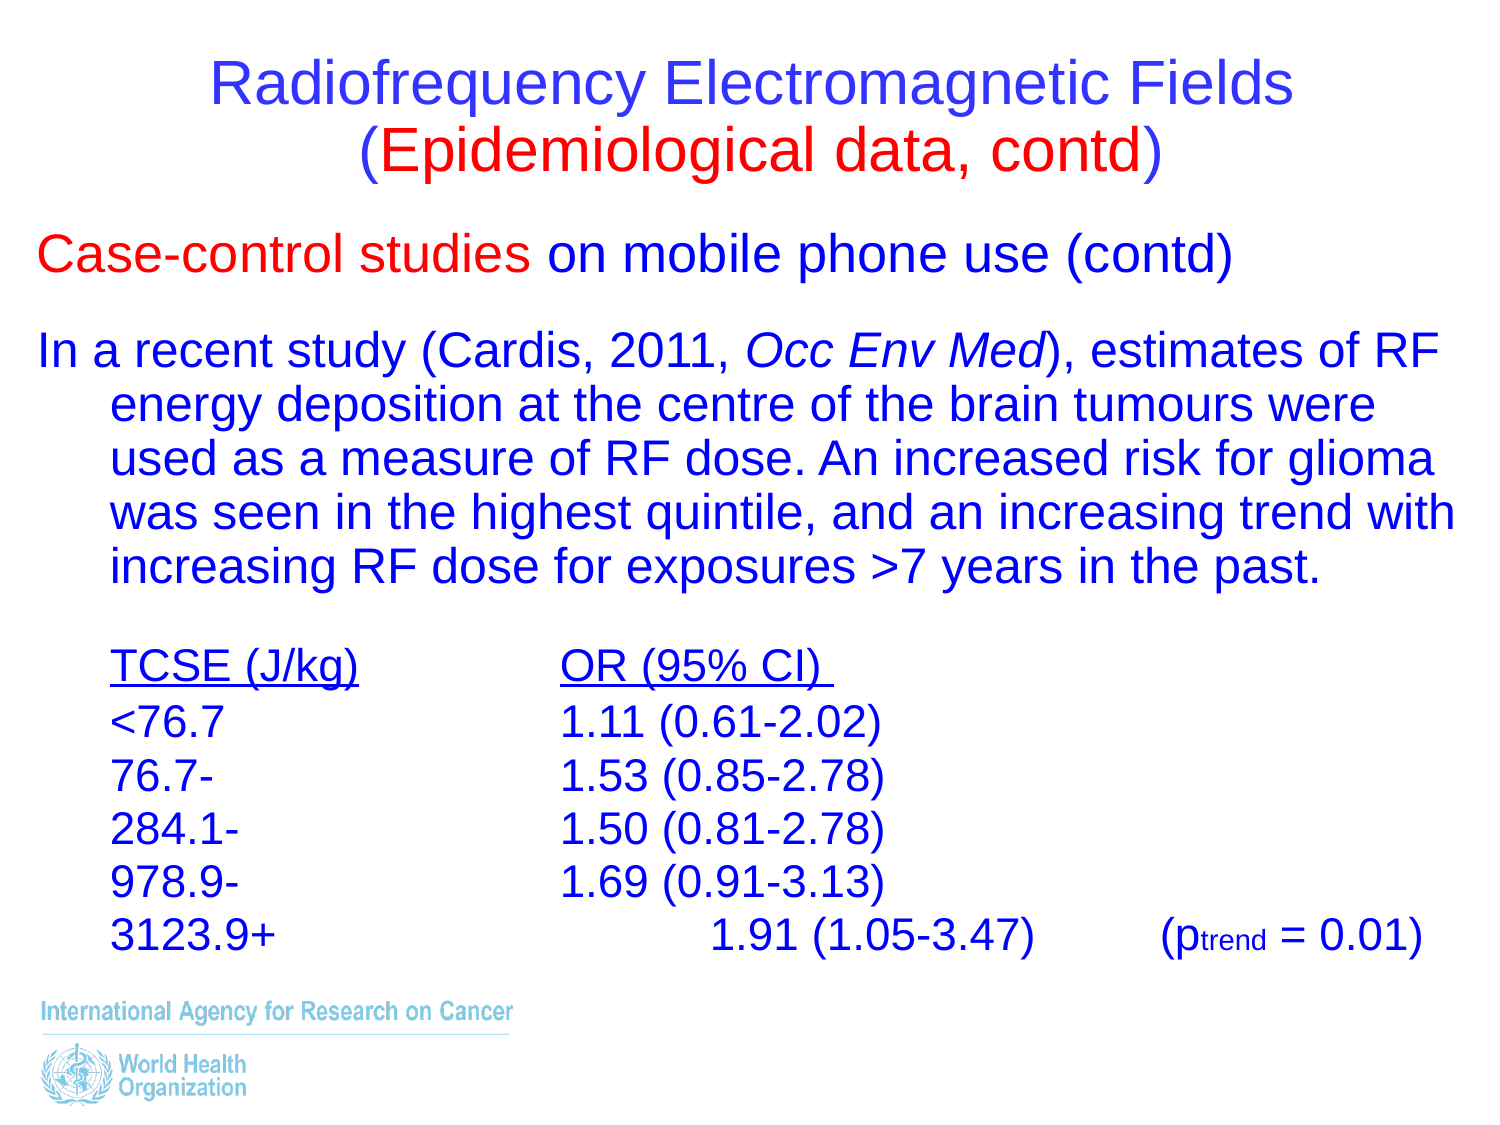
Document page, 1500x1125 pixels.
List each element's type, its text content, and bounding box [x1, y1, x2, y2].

picture [41, 999, 513, 1106]
list Case-control studies on mobile phone use (contd) In a recent study (Cardis, 2011, Occ Env Med), estimates of RF energy deposition at the centre of the brain tumours were used as a measure of RF dose. An increased risk for glioma was seen in the highest quintile, and an increasing trend with increasing RF dose for exposures >7 years in the past. TCSE (J/kg) OR (95% CI) <76.7 1.11 (0.61-2.02) 76.7- 1.53 (0.85-2.78) 284.1- 1.50 (0.81-2.78) 978.9- 1.69 (0.91-3.13) 3123.9+ 1.91 (1.05-3.47) (ptrend = 0.01) [21, 217, 1478, 937]
title Radiofrequency Electromagnetic Fields (Epidemiological data, contd) [95, 42, 1411, 193]
